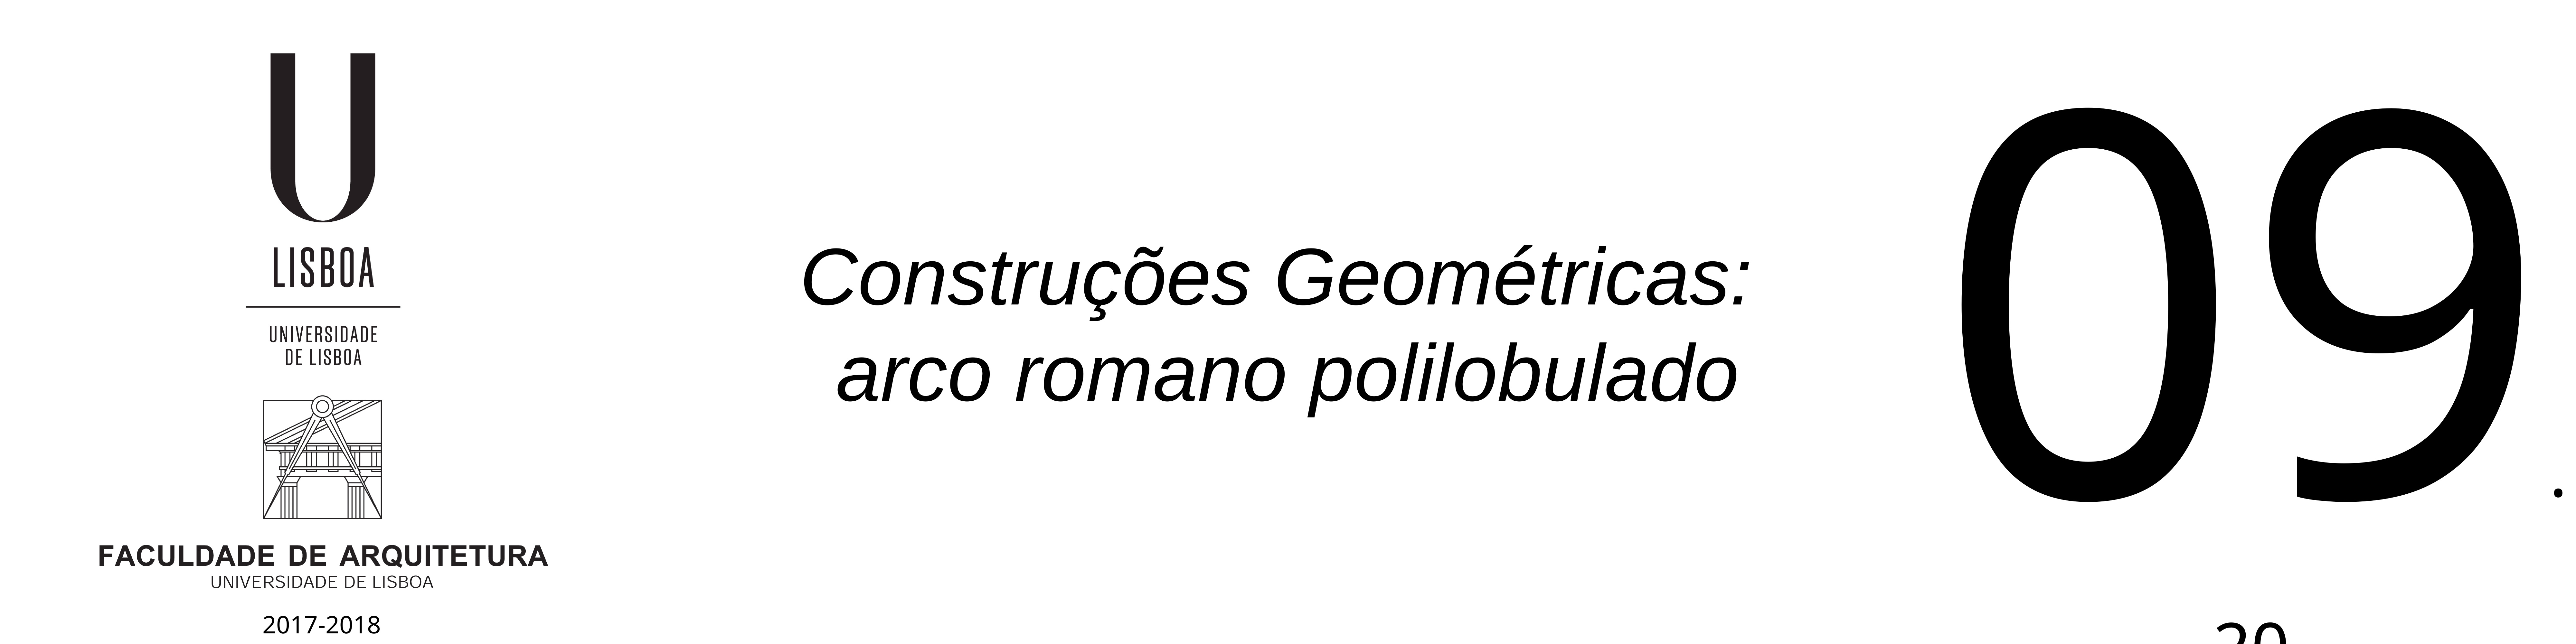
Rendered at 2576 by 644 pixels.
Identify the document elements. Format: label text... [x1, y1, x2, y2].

text_box Construções Geométricas: arco romano polilobulado [645, 0, 1930, 642]
picture [80, 14, 566, 611]
text_box 09.20 [1929, 0, 2573, 644]
text_box 2017-2018 [0, 603, 644, 644]
